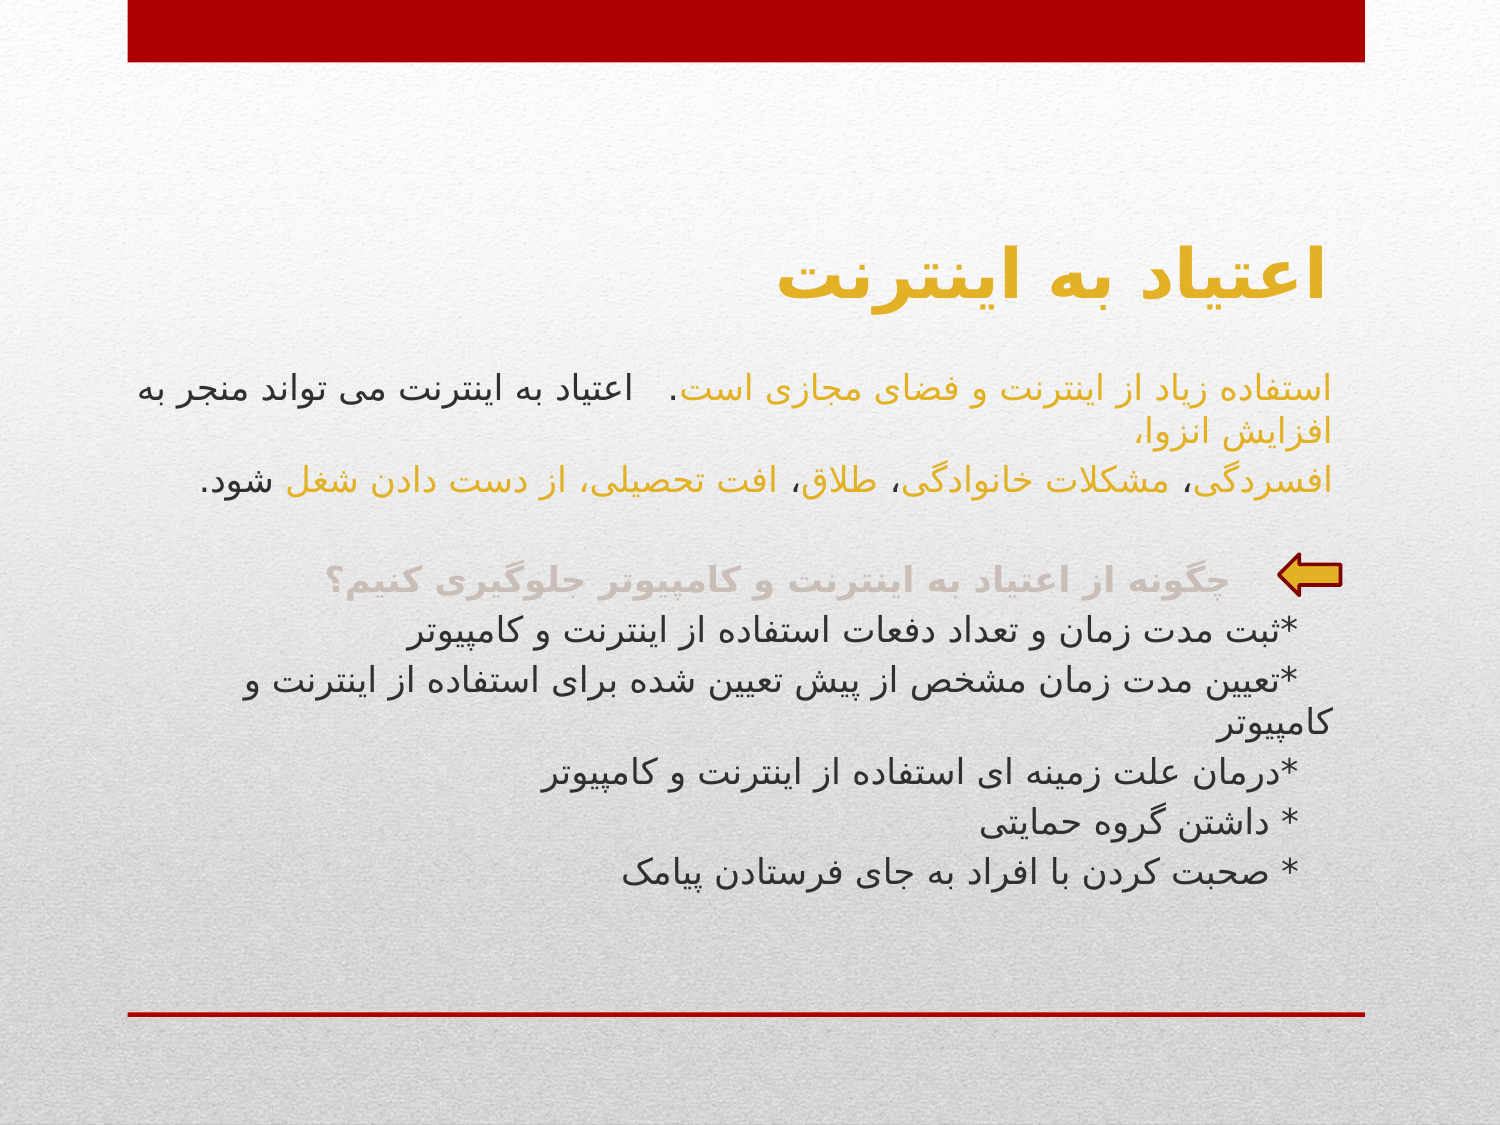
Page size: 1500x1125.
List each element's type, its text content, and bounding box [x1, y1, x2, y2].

list استفاده زیاد از اینترنت و فضای مجازی است. اعتیاد به اینترنت می تواند منجر به افزایش انزوا، افسردگی، مشکلات خانوادگی، طلاق، افت تحصیلی، از دست دادن شغل شود. چگونه از اعتیاد به اینترنت و کامپیوتر جلوگیری کنیم؟ *ثبت مدت زمان و تعداد دفعات استفاده از اینترنت و کامپیوتر *تعیین مدت زمان مشخص از پیش تعیین شده برای استفاده از اینترنت و کامپیوتر *درمان علت زمینه ای استفاده از اینترنت و کامپیوتر * داشتن گروه حمایتی * صحبت کردن با افراد به جای فرستادن پیامک [110, 356, 1349, 900]
title اعتیاد به اینترنت [231, 221, 1344, 321]
text_box [1277, 552, 1343, 598]
